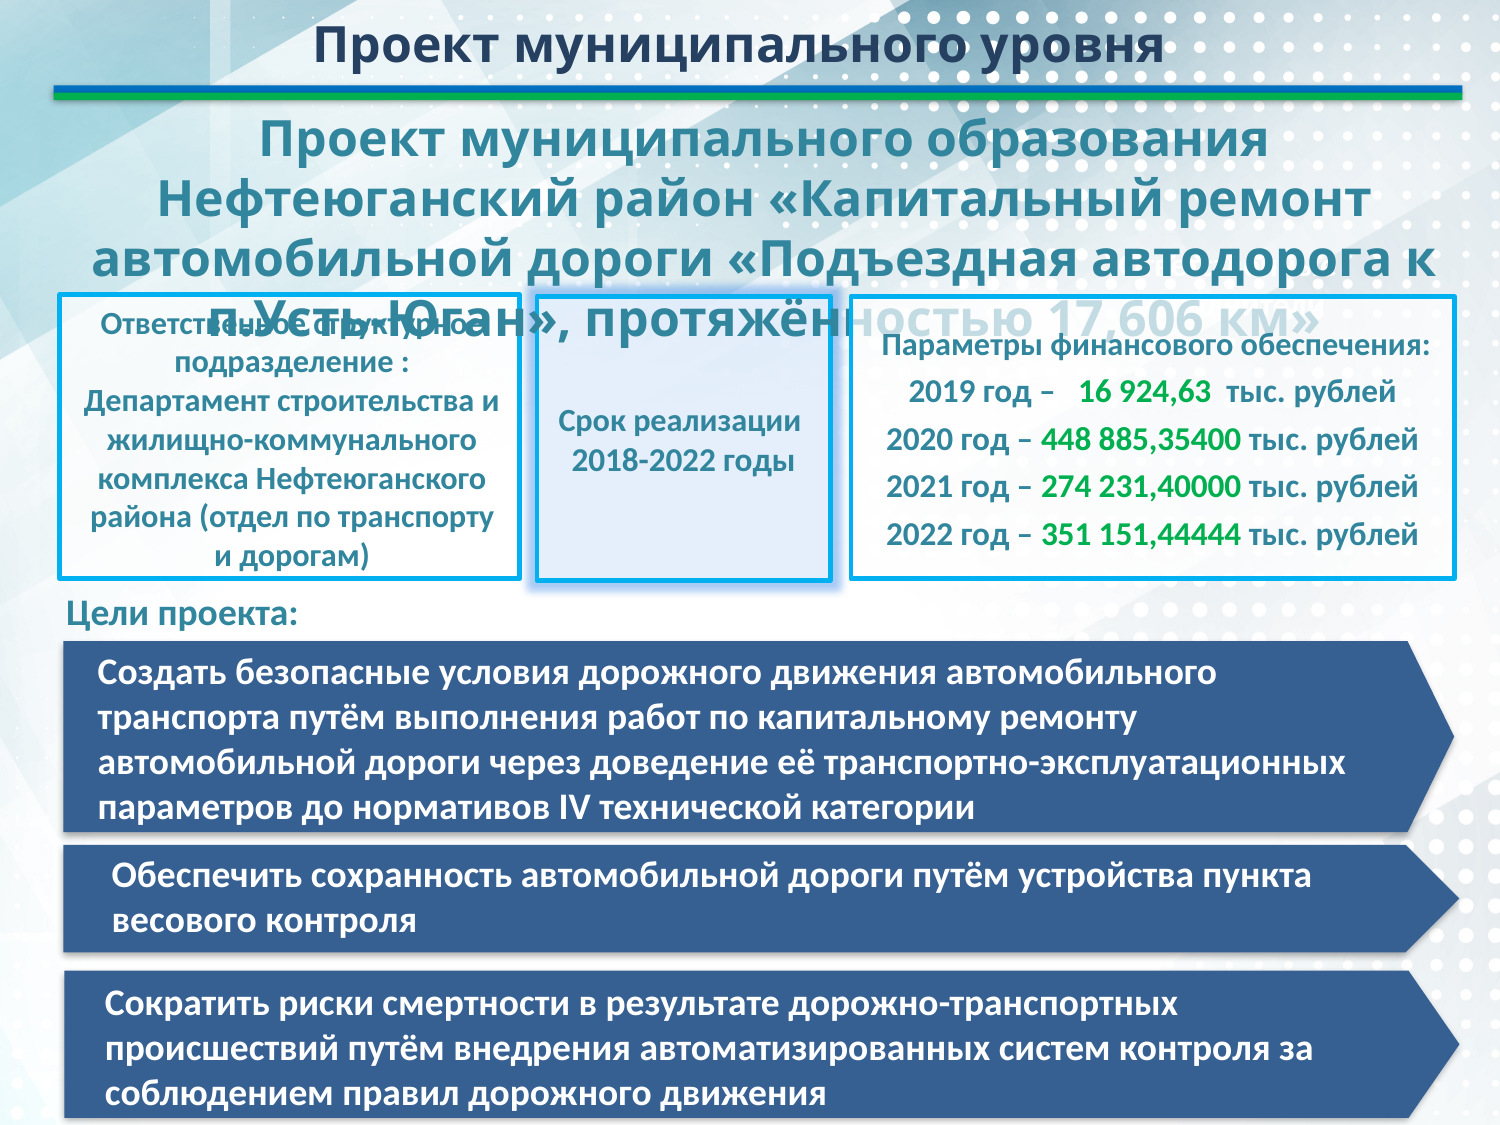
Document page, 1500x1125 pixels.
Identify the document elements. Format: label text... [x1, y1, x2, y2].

text_box Цели проекта: [51, 580, 1467, 641]
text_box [53, 85, 1463, 101]
text_box [60, 641, 1458, 836]
text_box Ответственное структурное подразделение : Департамент строительства и жилищно-коммунального комплекса Нефтеюганского района (отдел по транспорту и дорогам) [64, 355, 520, 580]
text_box Сократить риски смертности в результате дорожно-транспортных происшествий путём внедрения автоматизированных систем контроля за соблюдением правил дорожного движения [61, 967, 1463, 1122]
text_box [60, 843, 1463, 956]
text_box Проект муниципального образования Нефтеюганский район «Капитальный ремонт автомобильной дороги «Подъездная автодорога к п.Усть-Юган», протяжённостью 17,606 км» [50, 99, 1479, 355]
picture [0, 0, 1500, 1125]
text_box Срок реализации 2018-2022 годы [535, 355, 832, 580]
text_box [58, 355, 64, 580]
text_box Создать безопасные условия дорожного движения автомобильного транспорта путём выполнения работ по капитальному ремонту автомобильной дороги через доведение её транспортно-эксплуатационных параметров до нормативов IV технической категории [81, 686, 1372, 787]
text_box Проект муниципального уровня [24, 4, 1455, 80]
text_box Обеспечить сохранность автомобильной дороги путём устройства пункта весового контроля [95, 844, 1368, 946]
text_box Параметры финансового обеспечения: 2019 год – 16 924,63 тыс. рублей 2020 год – 448 885,35400 тыс. рублей 2021 год – 274 231,40000 тыс. рублей 2022 год – 351 151,44444 тыс. рублей [849, 294, 1456, 580]
